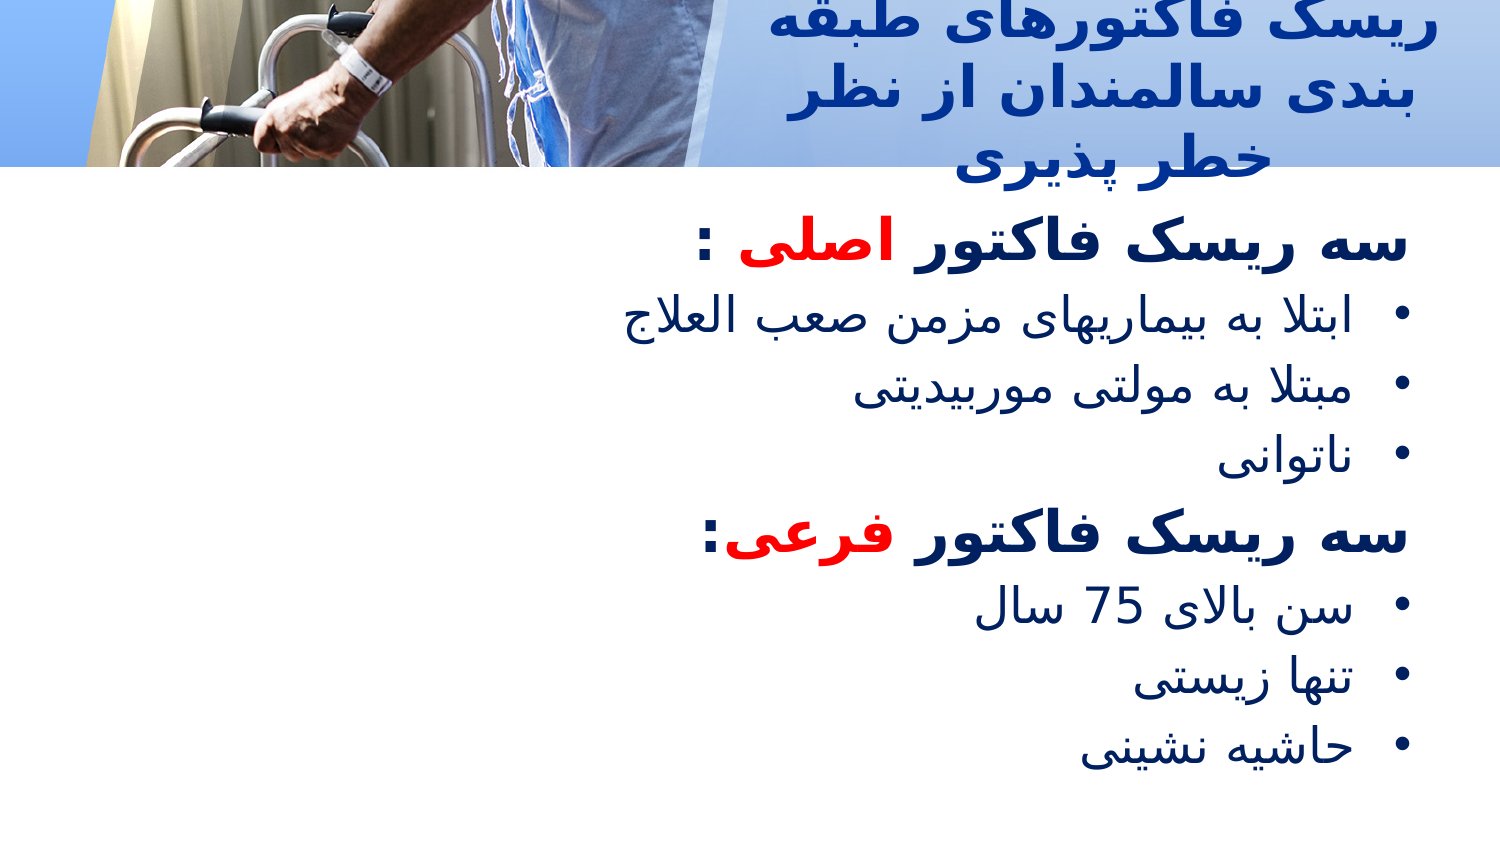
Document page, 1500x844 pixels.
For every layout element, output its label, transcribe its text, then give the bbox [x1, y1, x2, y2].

list سه ریسک فاکتور اصلی : ابتلا به بیماریهای مزمن صعب العلاج مبتلا به مولتی موربیدیتی ناتوانی سه ریسک فاکتور فرعی: سن بالای 75 سال تنها زیستی حاشیه نشینی [73, 194, 1427, 798]
picture [0, 0, 1500, 844]
title ریسک فاکتورهای طبقه بندی سالمندان از نظر خطر پذیری [731, 0, 1477, 168]
